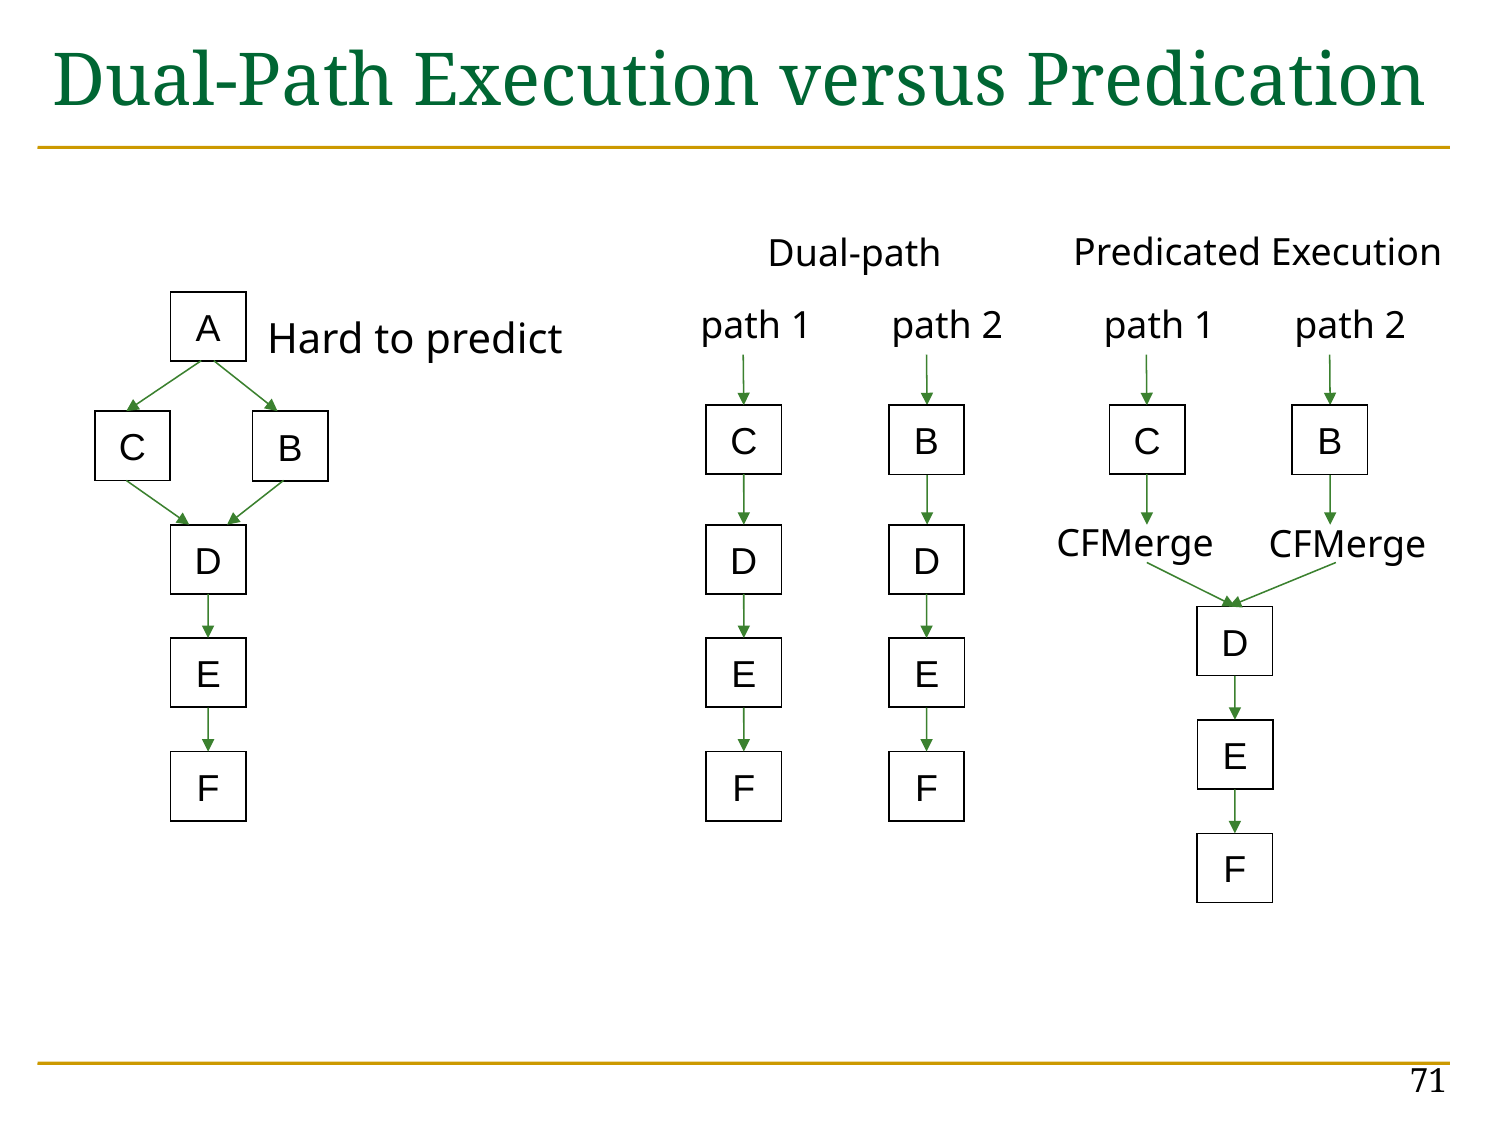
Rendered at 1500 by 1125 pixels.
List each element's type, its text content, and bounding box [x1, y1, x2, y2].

text_box E [706, 638, 782, 708]
text_box B [252, 411, 328, 481]
text_box [1323, 354, 1337, 404]
text_box [920, 354, 934, 404]
text_box [737, 474, 751, 525]
text_box A [170, 291, 246, 361]
text_box D [1197, 606, 1273, 676]
text_box [213, 360, 278, 412]
text_box F [170, 751, 246, 821]
text_box D [888, 524, 965, 594]
text_box F [888, 751, 965, 821]
text_box [1146, 562, 1232, 607]
slide_number 71 [1111, 1036, 1462, 1112]
text_box path 2 [1279, 293, 1432, 354]
text_box B [888, 404, 965, 475]
text_box F [1197, 833, 1273, 903]
text_box [126, 480, 190, 525]
text_box [126, 360, 202, 412]
text_box C [706, 404, 782, 475]
text_box [227, 480, 284, 525]
text_box CFMerge [1253, 512, 1442, 573]
text_box [737, 707, 751, 752]
text_box Hard to predict [252, 304, 676, 378]
text_box B [1291, 404, 1368, 475]
text_box CFMerge [1041, 511, 1229, 572]
text_box path 2 [876, 293, 1028, 354]
text_box [920, 707, 933, 752]
text_box [920, 475, 934, 524]
text_box path 1 [685, 293, 838, 354]
text_box [737, 593, 751, 638]
text_box C [94, 411, 171, 481]
text_box D [706, 524, 782, 594]
text_box E [170, 638, 247, 708]
text_box E [1197, 719, 1273, 789]
title Dual-Path Execution versus Predication [37, 24, 1500, 200]
text_box [201, 593, 215, 638]
text_box F [706, 751, 782, 821]
text_box C [1109, 404, 1185, 475]
text_box [1228, 675, 1242, 720]
text_box [1228, 562, 1336, 608]
text_box Dual-path [752, 221, 957, 282]
text_box D [170, 524, 246, 594]
text_box E [889, 638, 965, 708]
text_box Predicated Execution [1058, 221, 1458, 281]
text_box path 1 [1088, 293, 1242, 354]
text_box [1140, 354, 1153, 406]
text_box [920, 593, 933, 638]
text_box [737, 354, 750, 406]
text_box [201, 707, 215, 752]
text_box [1228, 789, 1242, 834]
